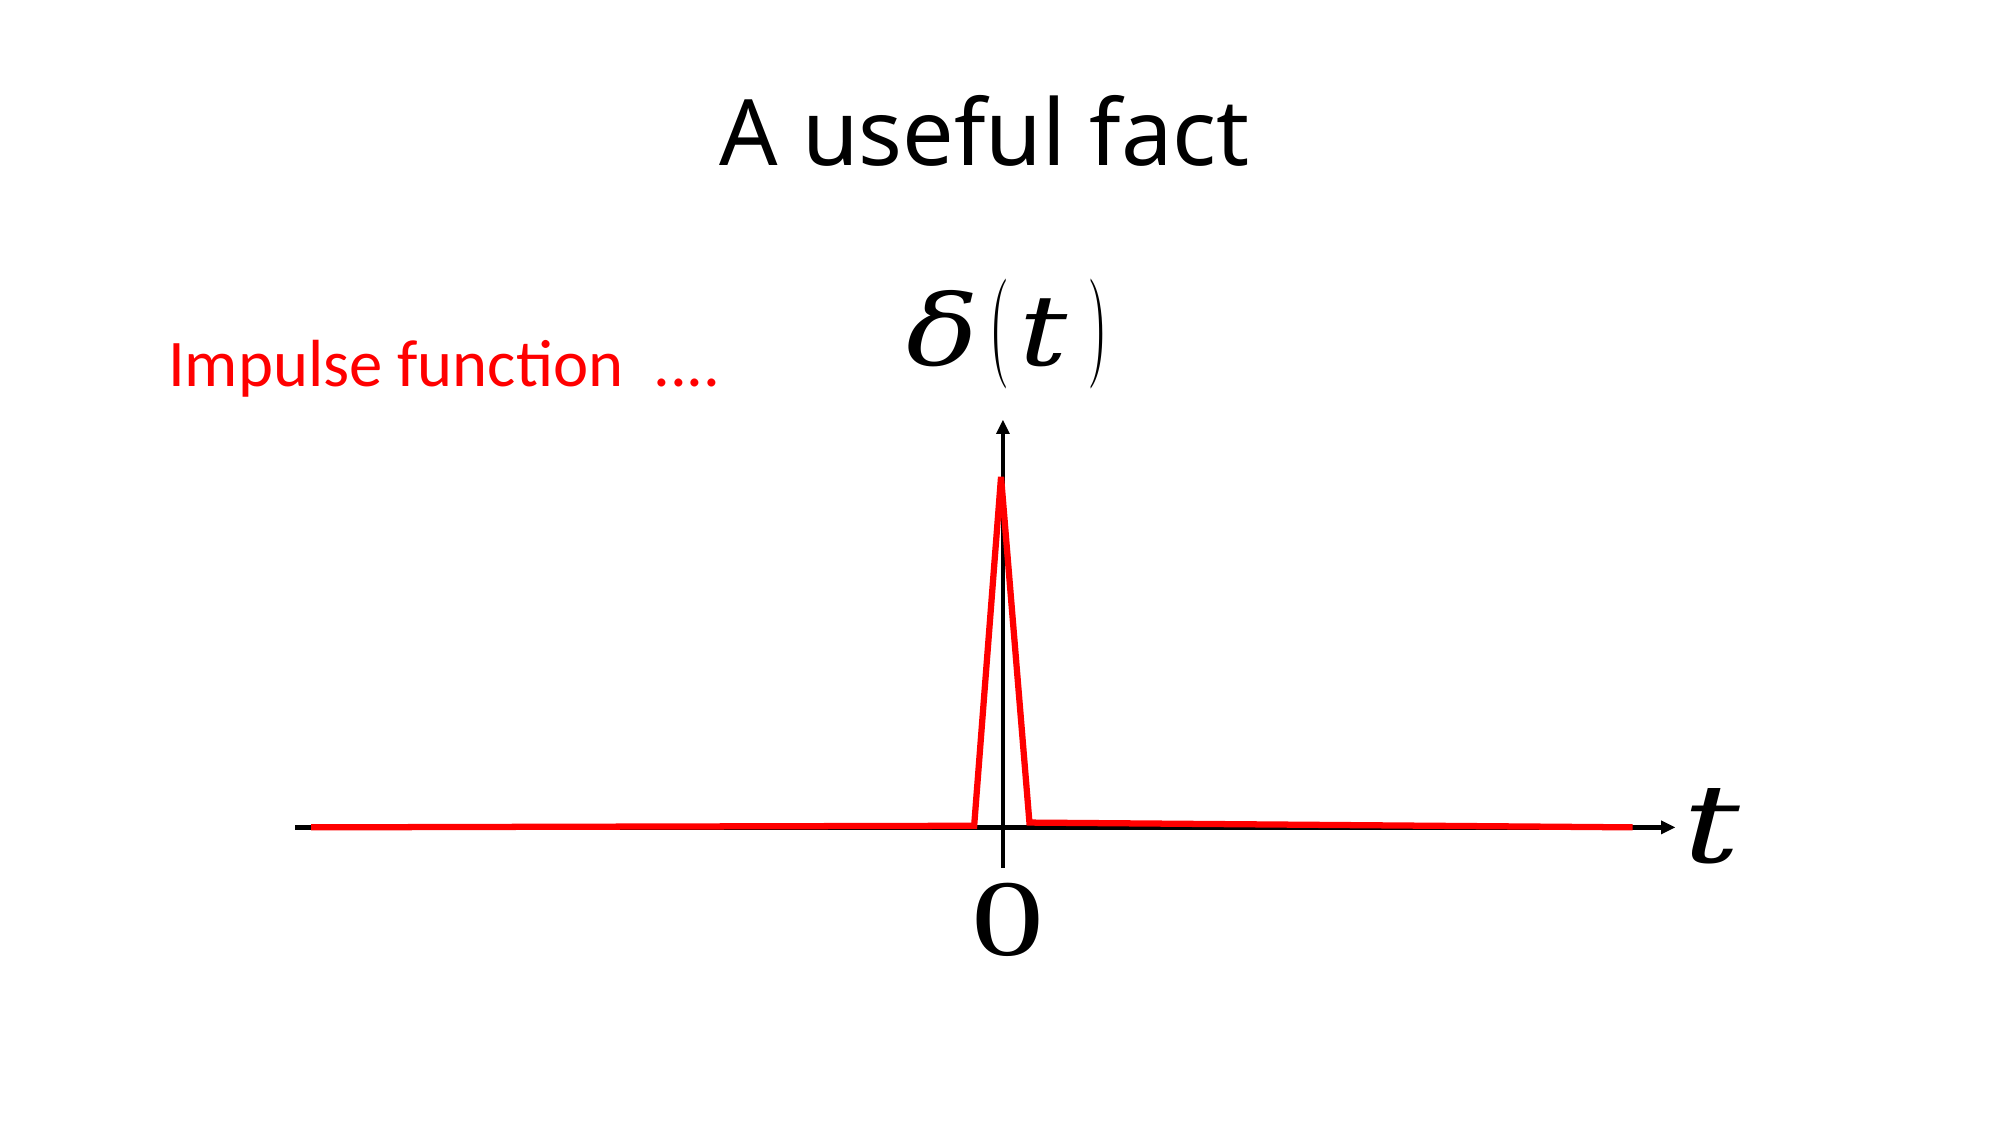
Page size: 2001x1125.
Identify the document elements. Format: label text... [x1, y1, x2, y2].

text_box [311, 476, 1002, 827]
title A useful fact [122, 27, 1848, 245]
text_box [1003, 488, 1633, 827]
